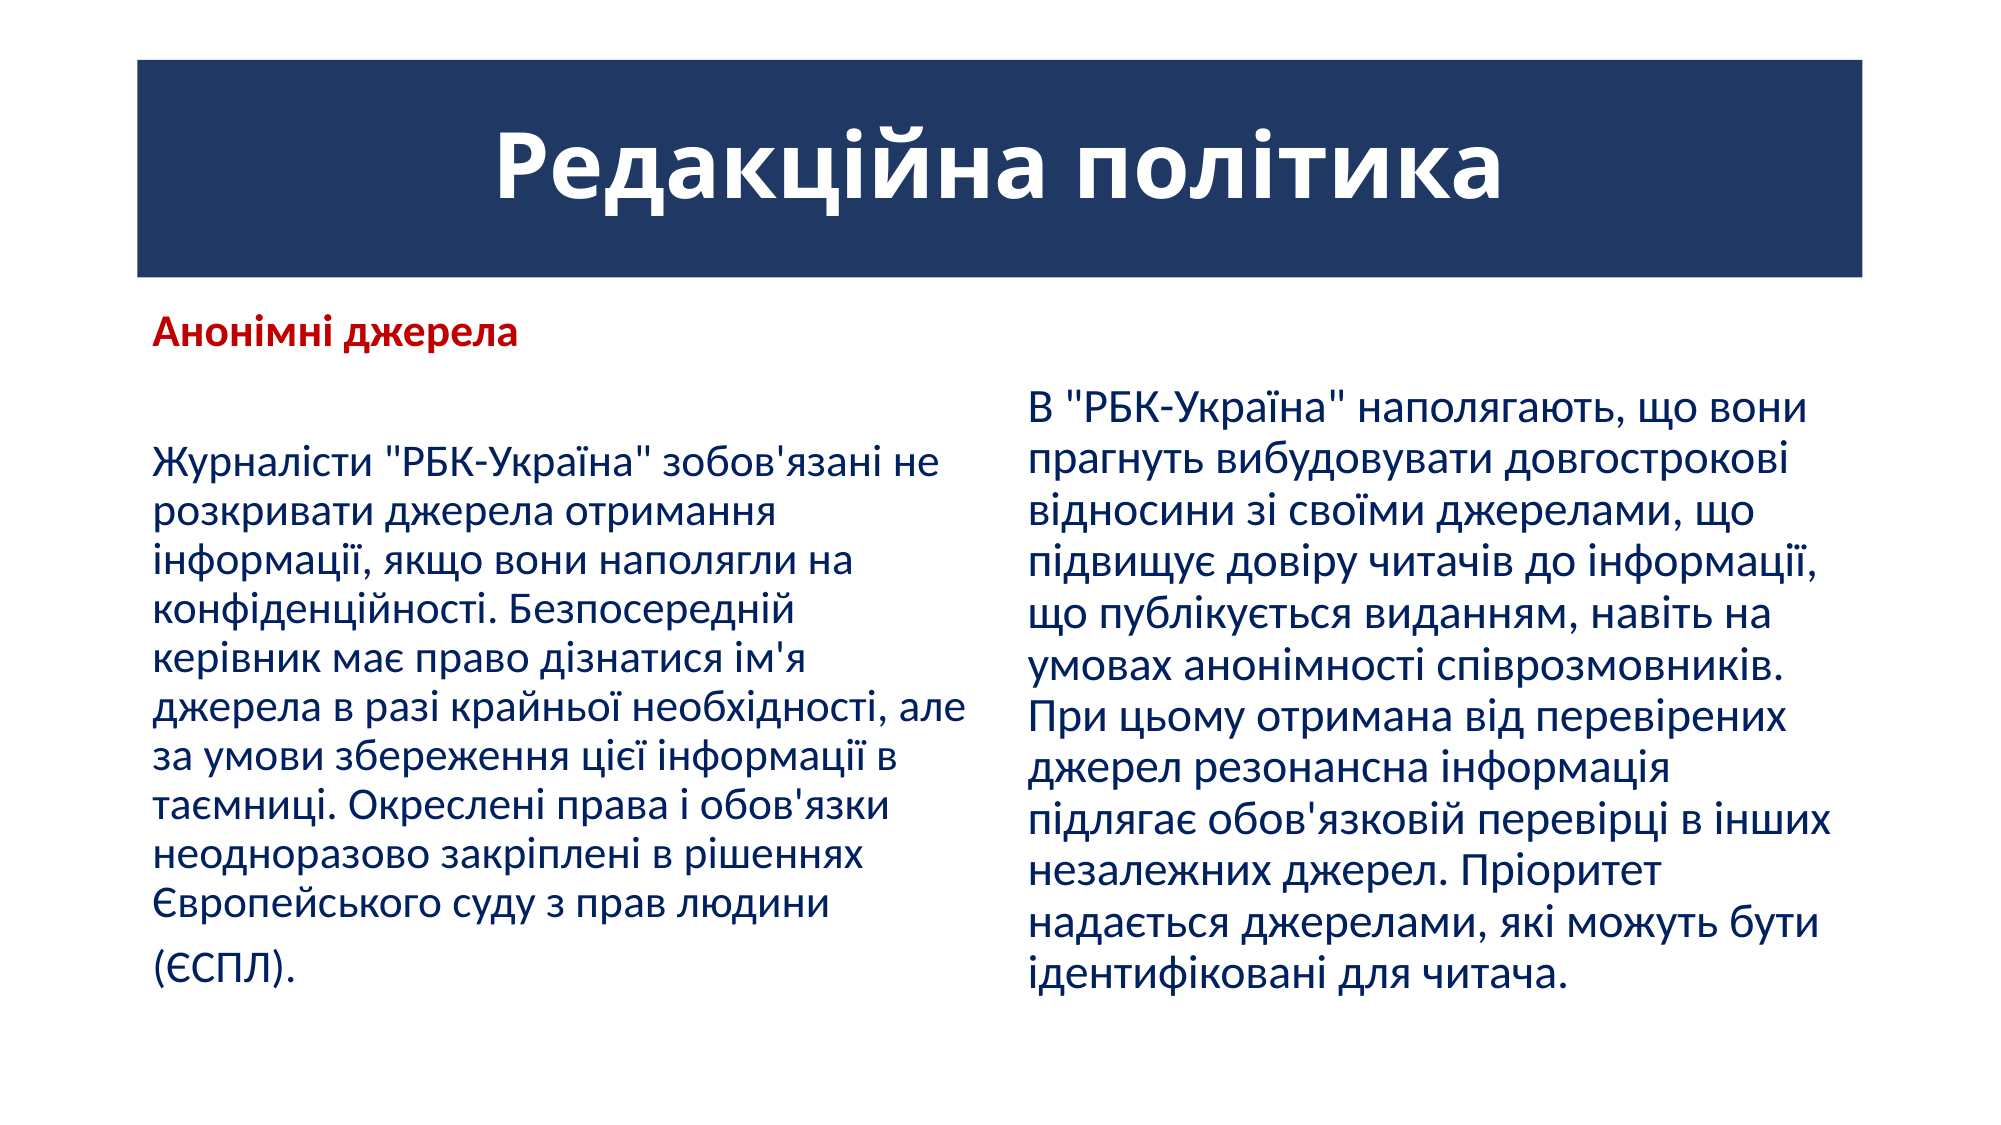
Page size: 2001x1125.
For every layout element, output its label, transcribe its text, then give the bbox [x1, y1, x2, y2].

list В "РБК-Україна" наполягають, що вони прагнуть вибудовувати довгострокові відносини зі своїми джерелами, що підвищує довіру читачів до інформації, що публікується виданням, навіть на умовах анонімності співрозмовників. При цьому отримана від перевірених джерел резонансна інформація підлягає обов'язковій перевірці в інших незалежних джерел. Пріоритет надається джерелами, які можуть бути ідентифіковані для читача. [1012, 299, 1863, 1014]
title Редакційна політика [137, 59, 1863, 278]
list Анонімні джерела Журналісти "РБК-Україна" зобов'язані не розкривати джерела отримання інформації, якщо вони наполягли на конфіденційності. Безпосередній керівник має право дізнатися ім'я джерела в разі крайньої необхідності, але за умови збереження цієї інформації в таємниці. Окреслені права і обов'язки неодноразово закріплені в рішеннях Європейського суду з прав людини (ЄСПЛ). [137, 299, 988, 1014]
